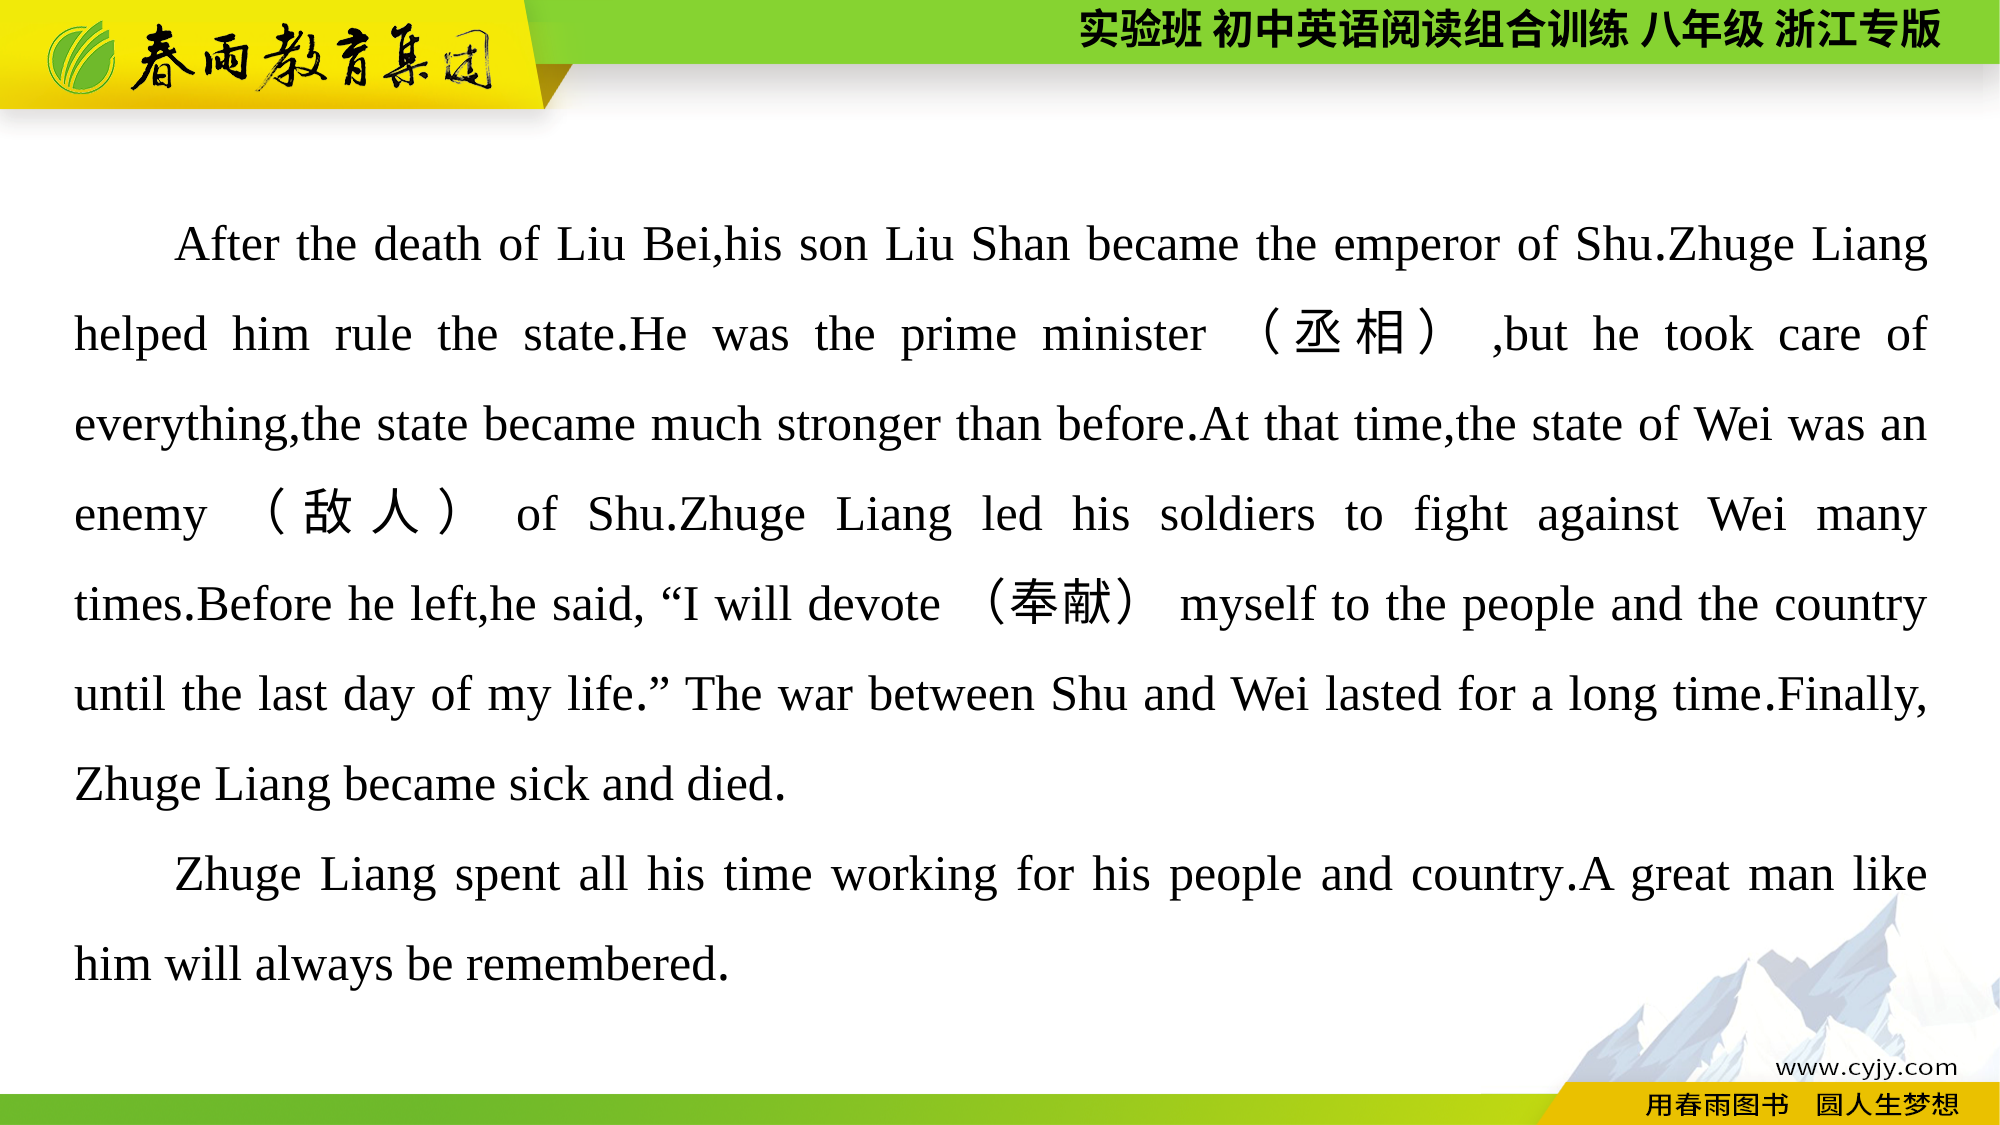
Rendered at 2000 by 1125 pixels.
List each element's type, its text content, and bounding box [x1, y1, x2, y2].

picture [0, 0, 2000, 1125]
list After the death of Liu Bei,his son Liu Shan became the emperor of Shu.Zhuge Liang helped him rule the state.He was the prime minister（丞相）,but he took care of everything,the state became much stronger than before.At that time,the state of Wei was an enemy（敌人）of Shu.Zhuge Liang led his soldiers to fight against Wei many times.Before he left,he said, “I will devote（奉献）myself to the people and the country until the last day of my life.” The war between Shu and Wei lasted for a long time.Finally, Zhuge Liang became sick and died. Zhuge Liang spent all his time working for his people and country.A great man like him will always be remembered. [59, 172, 1944, 995]
